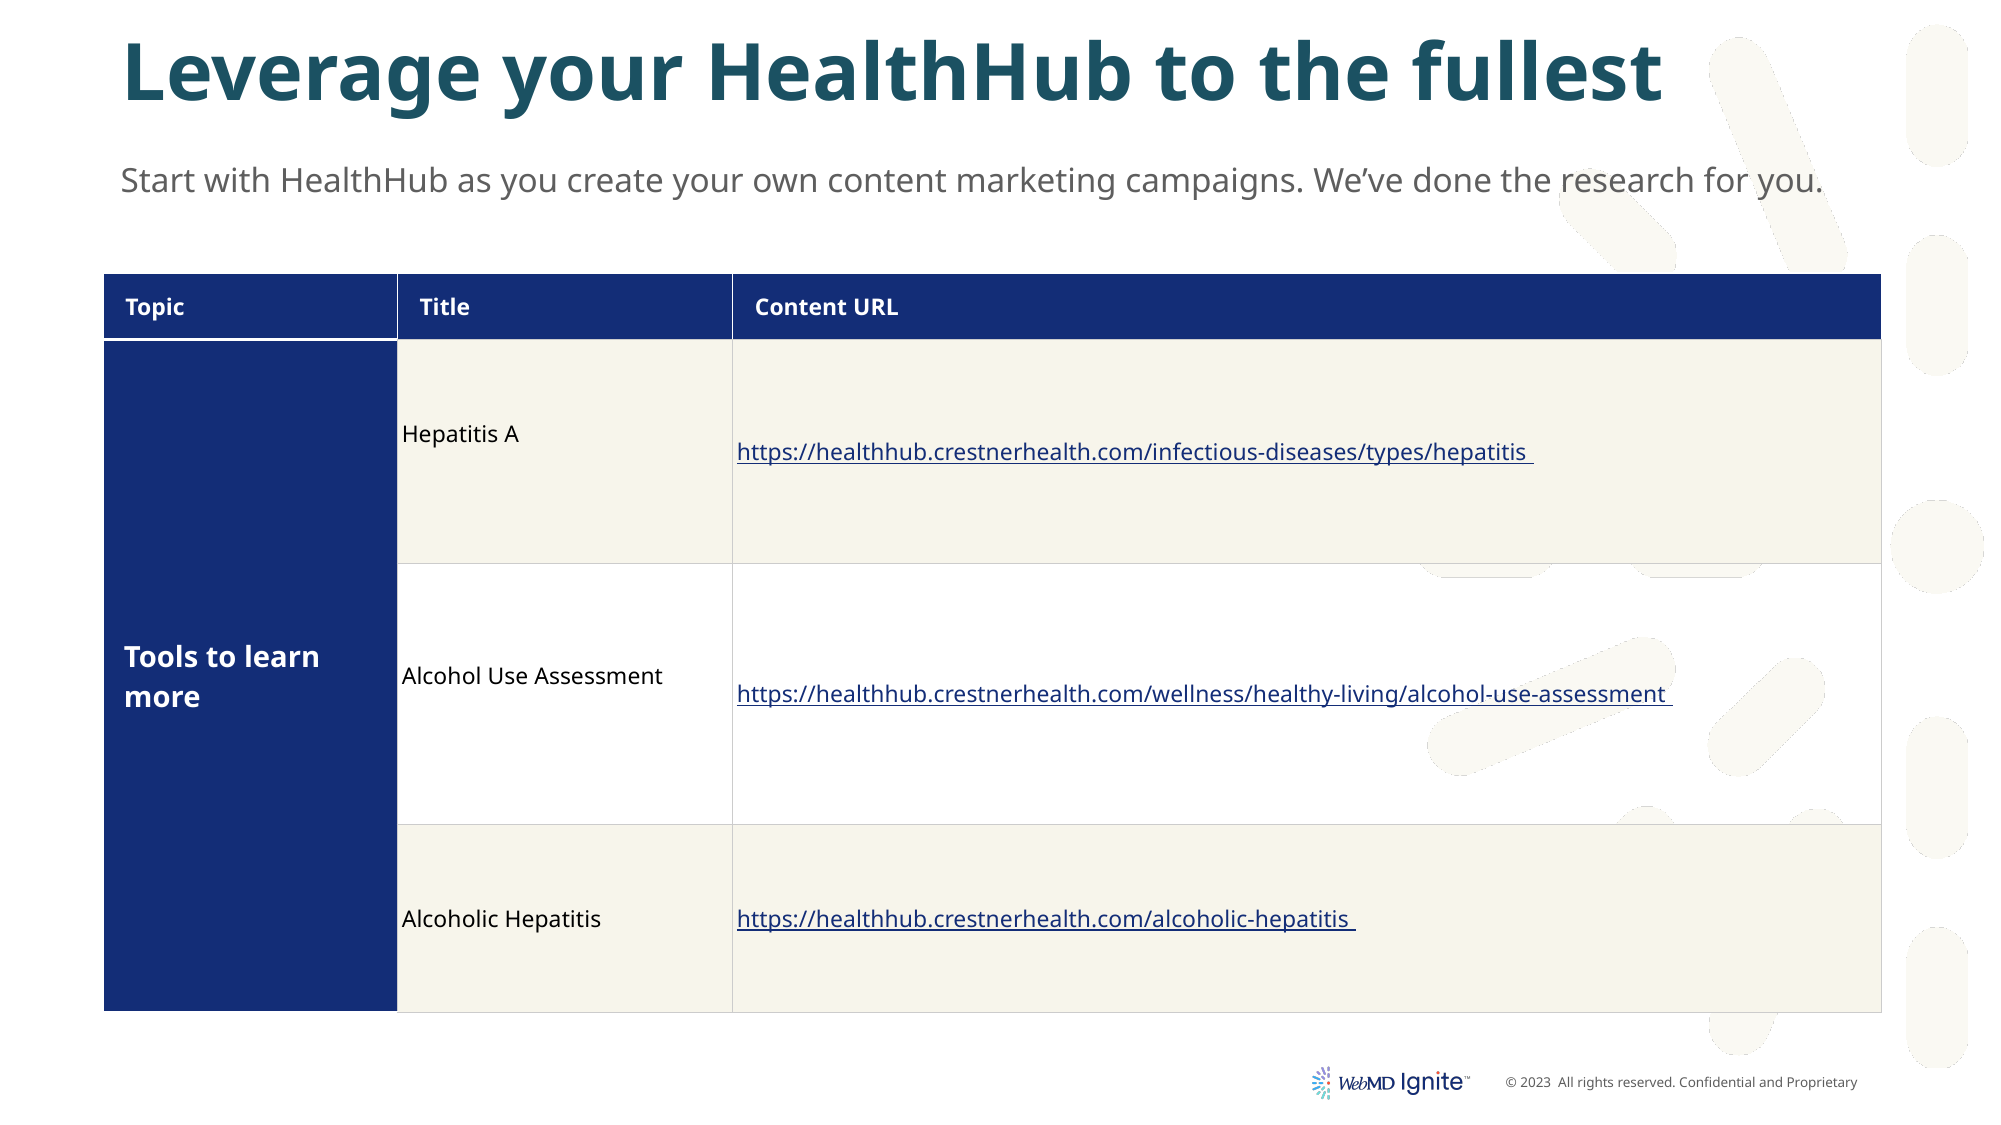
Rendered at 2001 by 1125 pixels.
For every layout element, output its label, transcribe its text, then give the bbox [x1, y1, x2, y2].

title Leverage your HealthHub to the fullest [121, 0, 1864, 120]
table_cell Alcohol Use Assessment [398, 564, 732, 824]
picture [1308, 1063, 1474, 1103]
table_cell https://healthhub.crestnerhealth.com/wellness/healthy-living/alcohol-use-assessment [733, 564, 1881, 824]
table_cell Alcoholic Hepatitis [398, 825, 732, 1012]
list Start with HealthHub as you create your own content marketing campaigns. We’ve done the research for you. [120, 120, 1865, 227]
table_header Topic [104, 274, 397, 338]
table_header Title [398, 274, 732, 339]
table_cell https://healthhub.crestnerhealth.com/infectious-diseases/types/hepatitis [733, 340, 1881, 563]
table_header Content URL [733, 274, 1881, 339]
table_cell Tools to learn more [104, 341, 397, 1011]
table_cell Hepatitis A [398, 340, 732, 563]
table_cell https://healthhub.crestnerhealth.com/alcoholic-hepatitis [733, 825, 1881, 1012]
